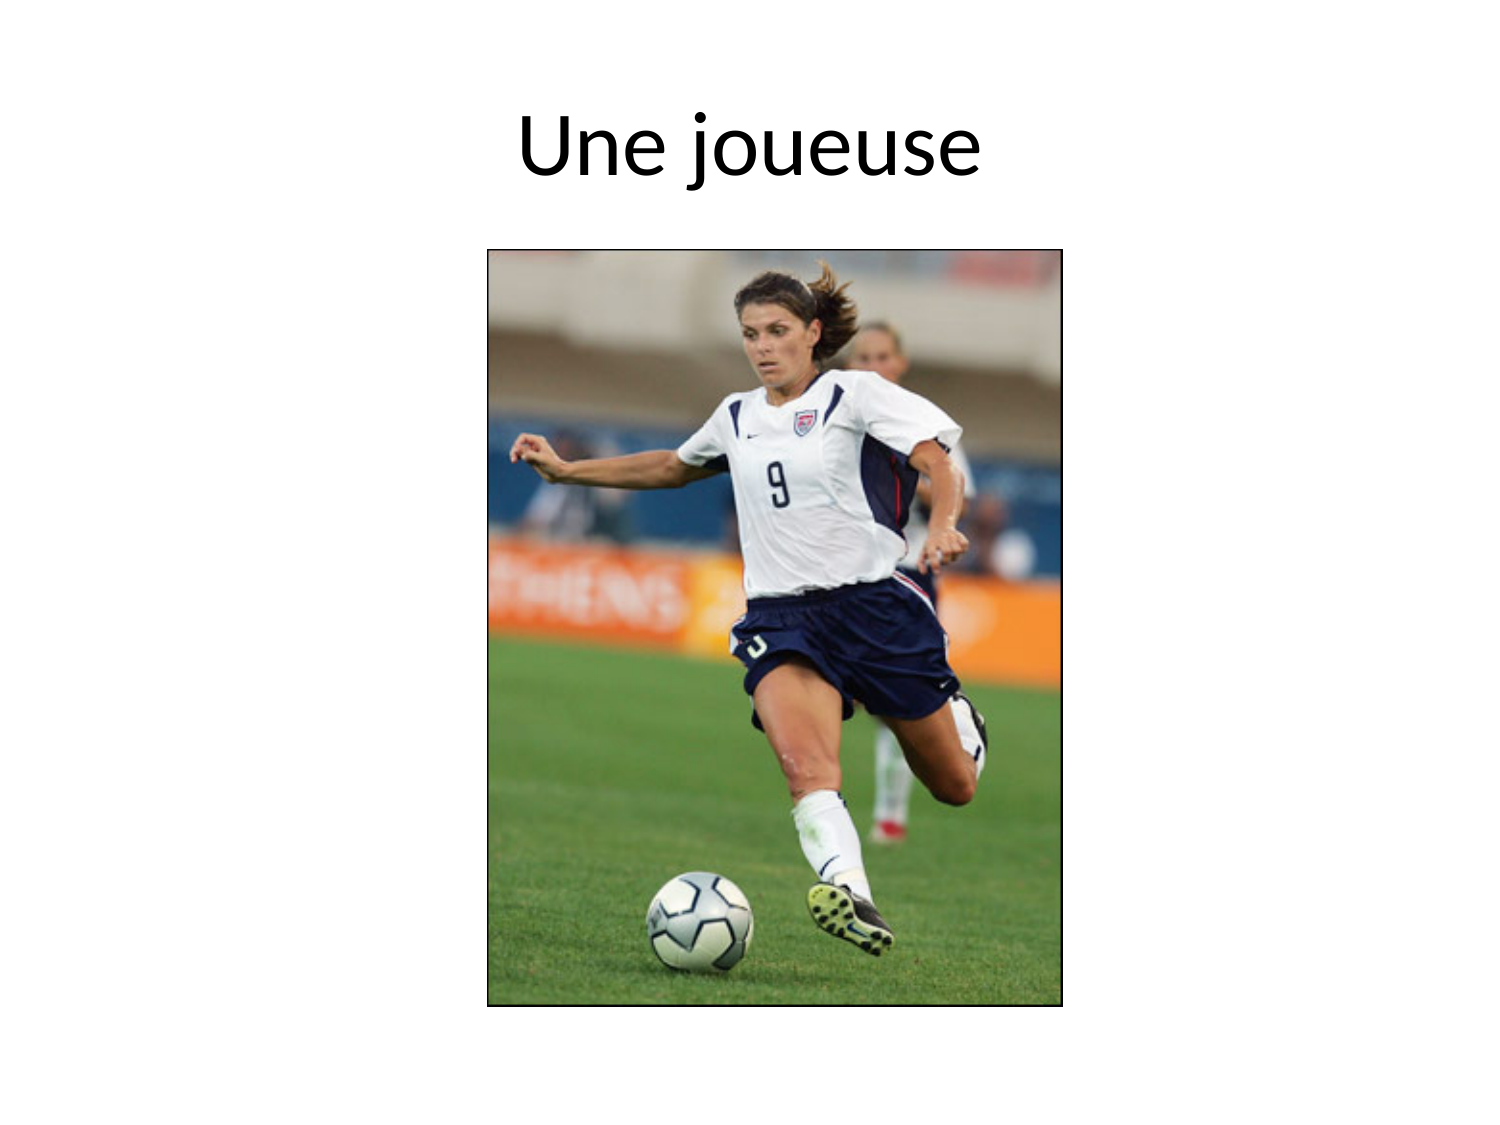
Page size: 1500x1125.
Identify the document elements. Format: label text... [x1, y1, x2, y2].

title Une joueuse [75, 45, 1425, 233]
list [487, 249, 1063, 1008]
